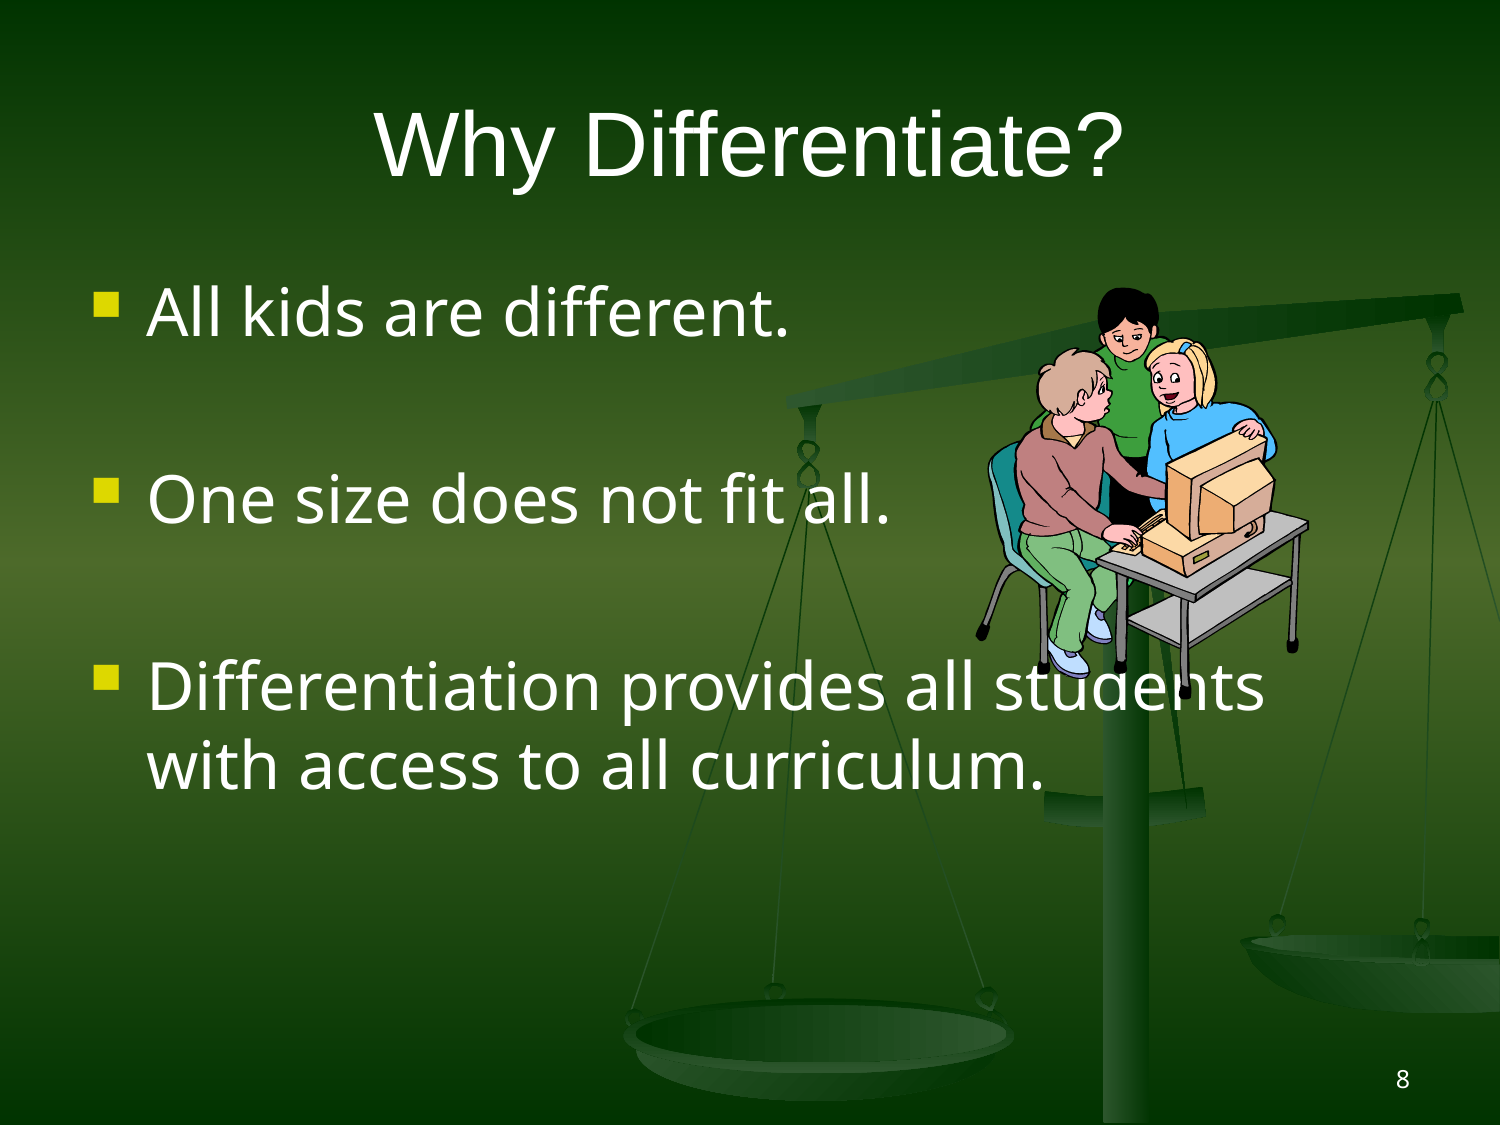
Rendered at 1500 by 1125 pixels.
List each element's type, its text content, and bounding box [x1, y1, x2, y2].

list All kids are different. One size does not fit all. Differentiation provides all students with access to all curriculum. [74, 262, 1426, 1006]
slide_number 8 [1074, 1029, 1426, 1106]
picture [974, 287, 1311, 701]
title Why Differentiate? [74, 45, 1426, 234]
